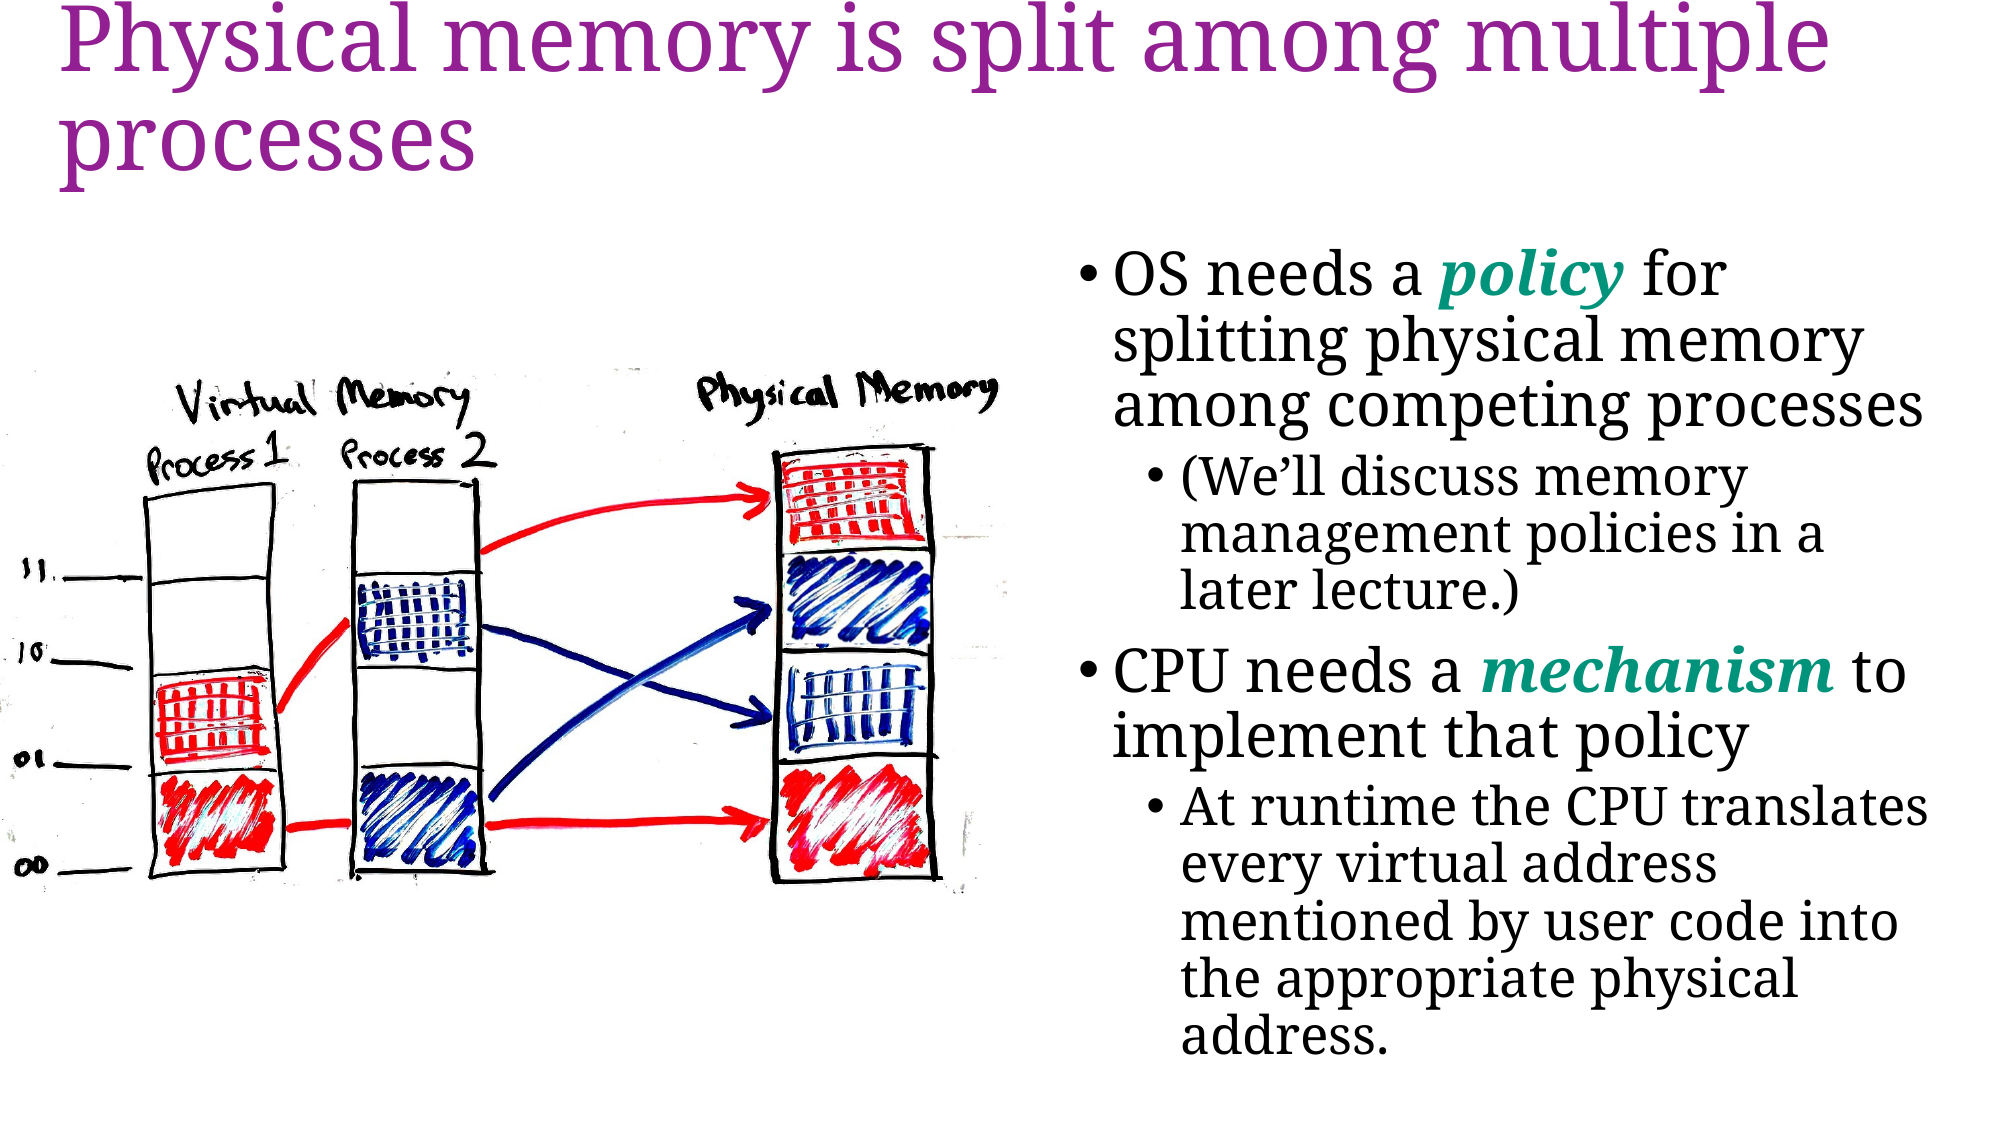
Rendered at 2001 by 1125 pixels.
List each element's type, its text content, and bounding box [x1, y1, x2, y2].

list OS needs a policy for splitting physical memory among competing processes (We’ll discuss memory management policies in a later lecture.) CPU needs a mechanism to implement that policy At runtime the CPU translates every virtual address mentioned by user code into the appropriate physical address. [1063, 208, 1953, 1101]
title Physical memory is split among multiple processes [43, 25, 1953, 158]
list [0, 368, 1007, 894]
